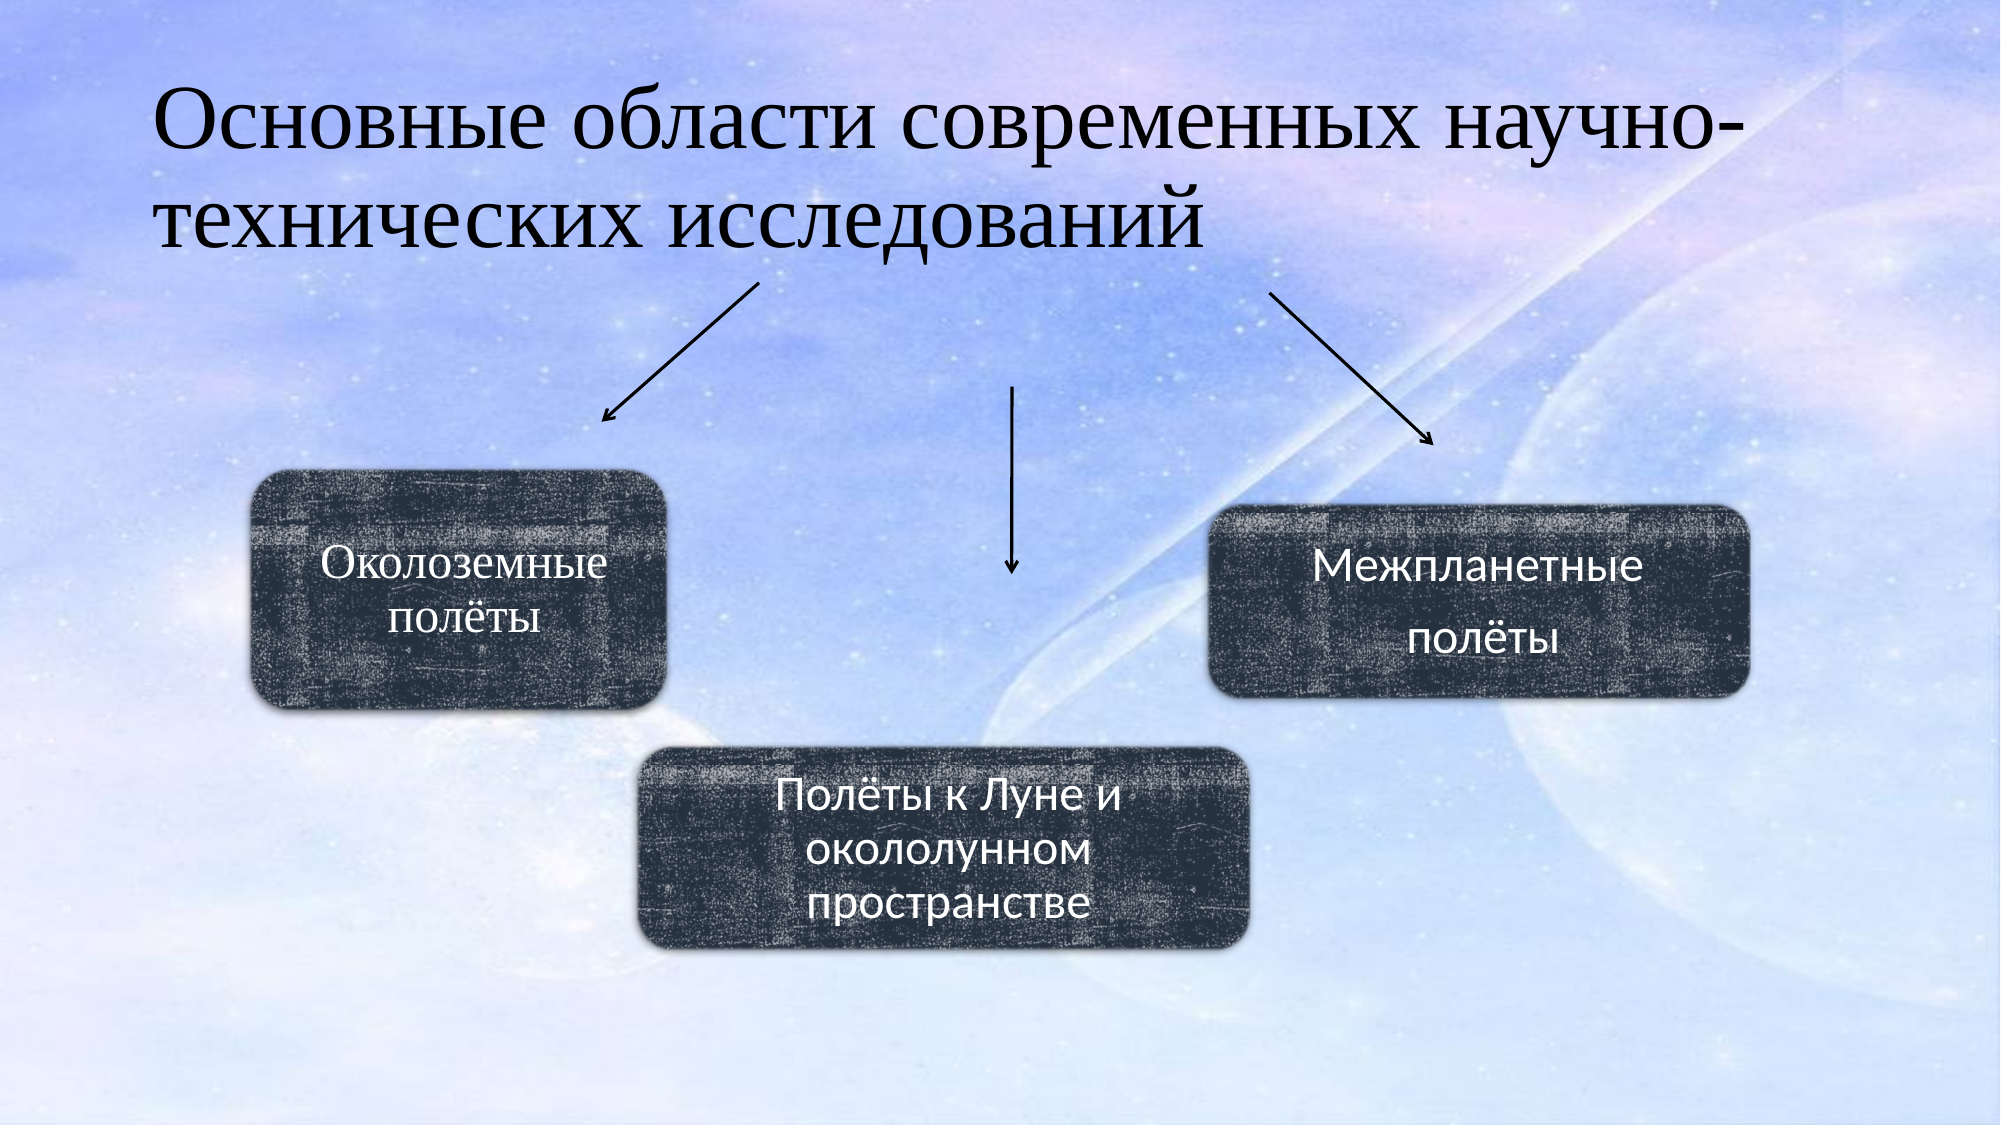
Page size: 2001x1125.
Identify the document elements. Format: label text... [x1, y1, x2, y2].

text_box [1272, 296, 1431, 442]
picture [0, 0, 2001, 1125]
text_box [605, 286, 757, 420]
title Основные области современных научно-технических исследований [137, 59, 1863, 278]
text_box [157, 459, 1796, 1124]
